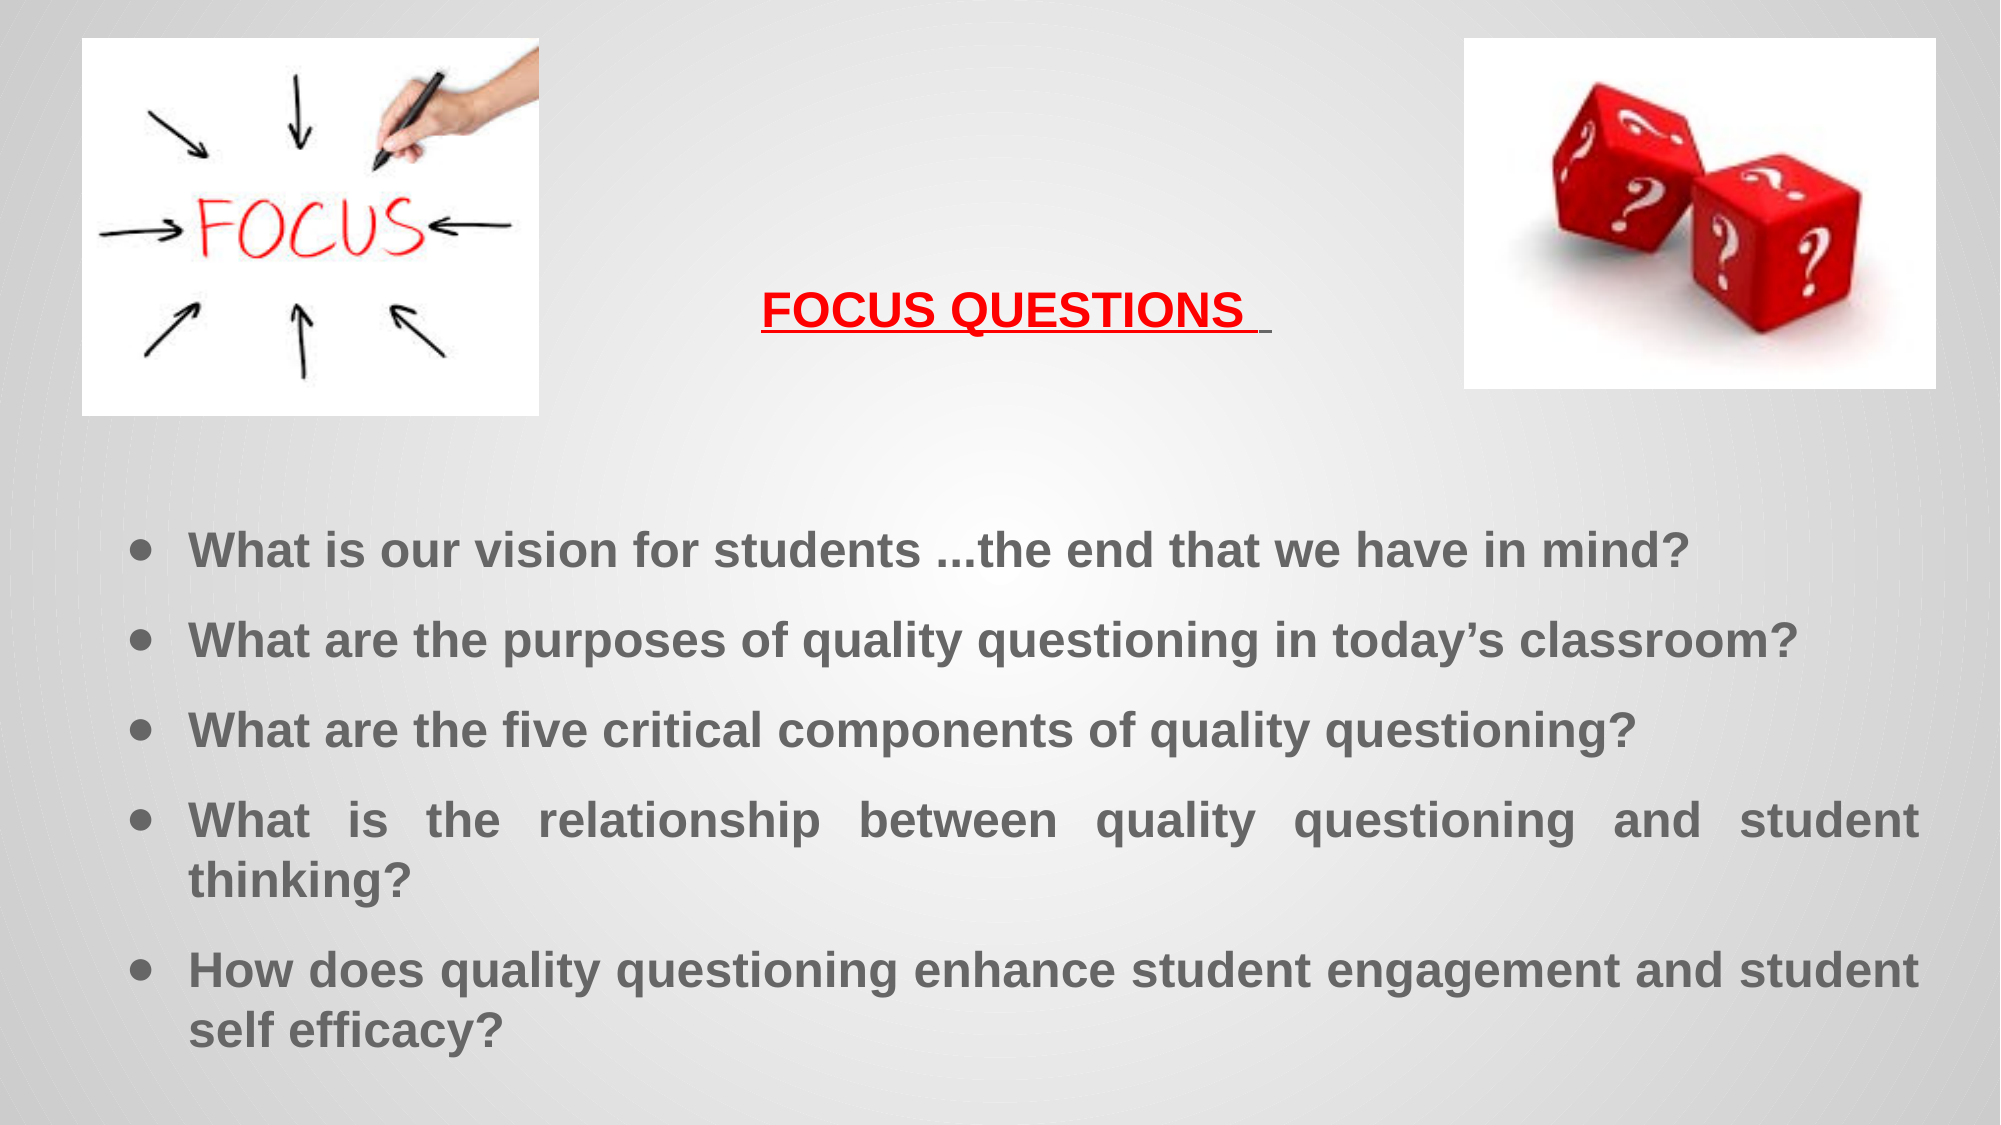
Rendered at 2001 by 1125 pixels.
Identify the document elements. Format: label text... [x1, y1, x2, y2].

picture [82, 37, 540, 416]
subtitle FOCUS QUESTIONS What is our vision for students ...the end that we have in mind? What are the purposes of quality questioning in today’s classroom? What are the five critical components of quality questioning? What is the relationship between quality questioning and student thinking? How does quality questioning enhance student engagement and student self efficacy? [98, 262, 1936, 1099]
picture [1464, 37, 1936, 389]
